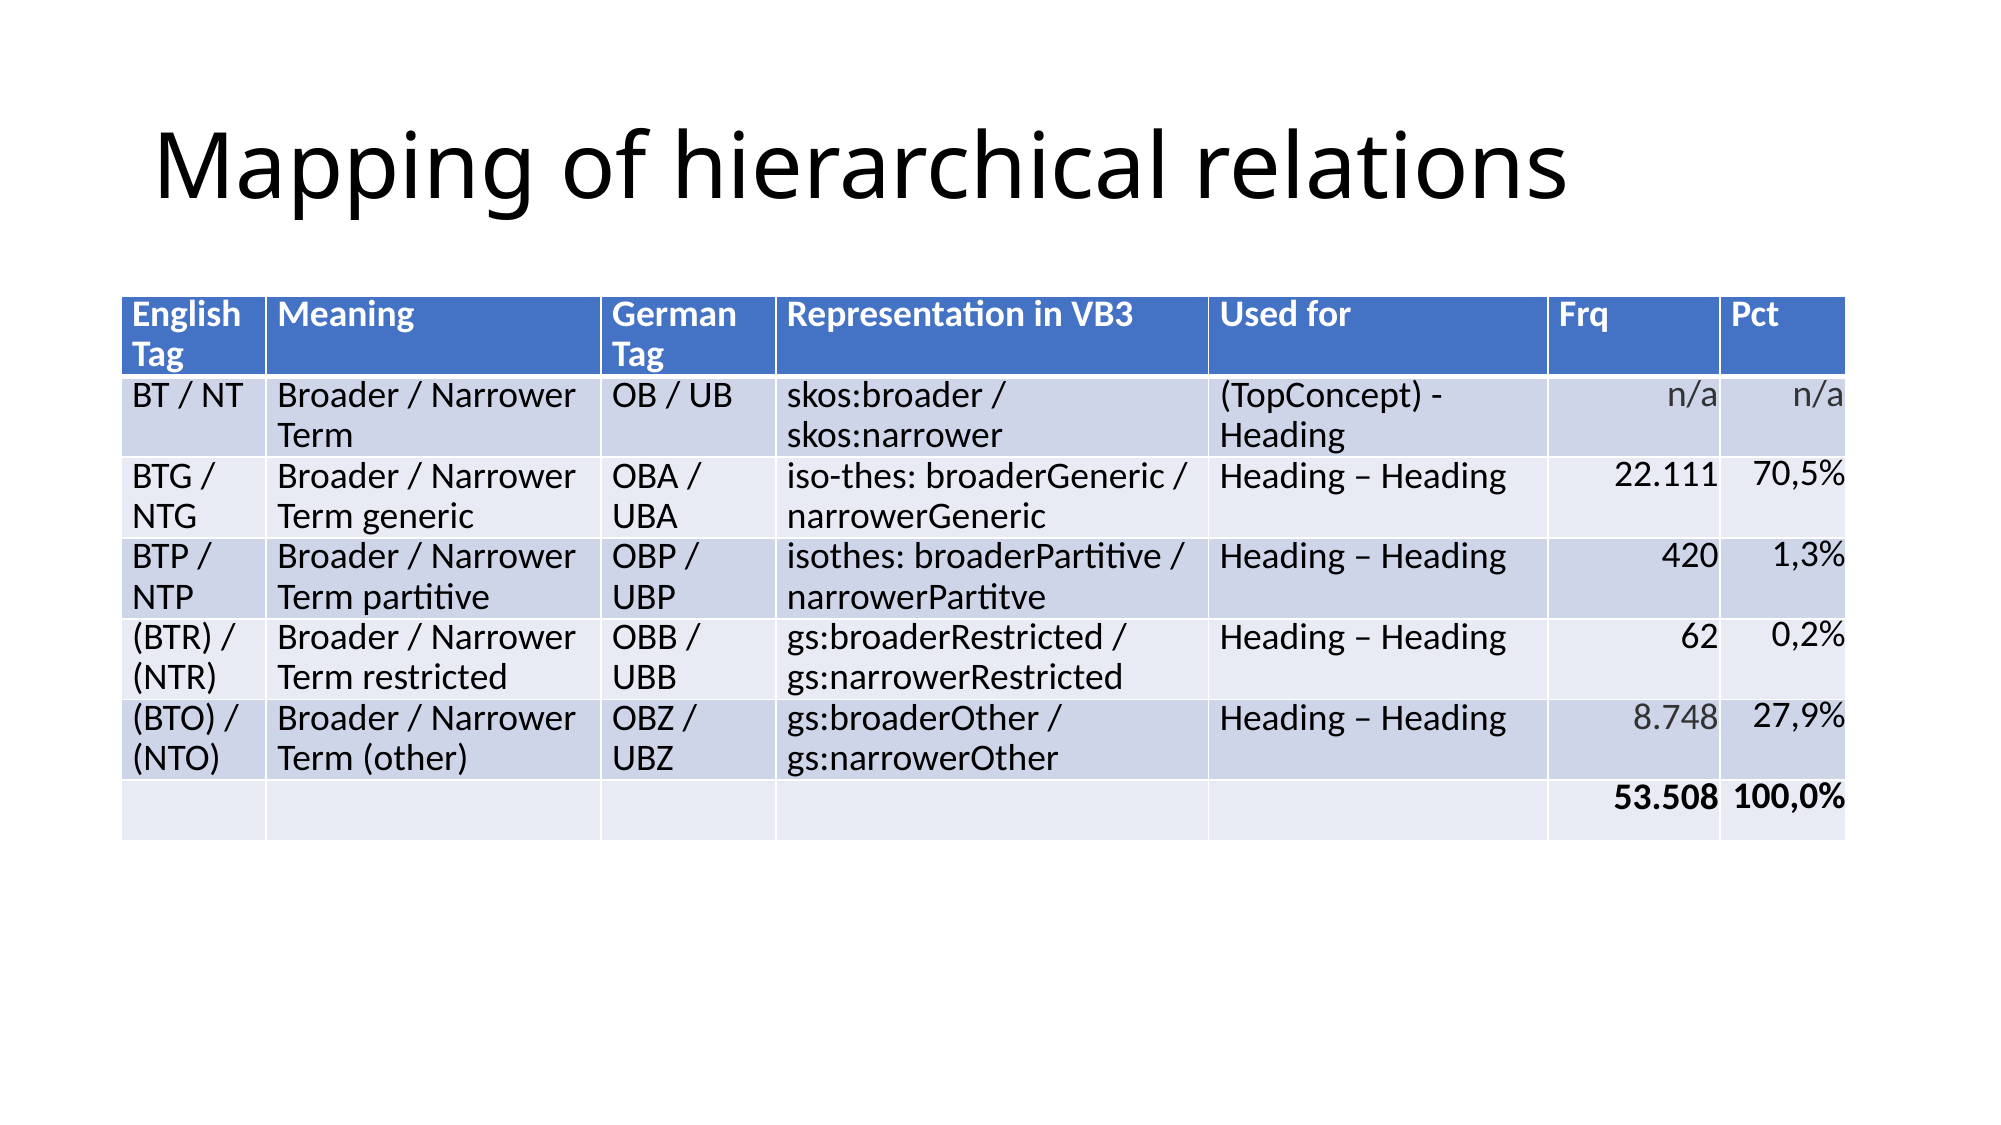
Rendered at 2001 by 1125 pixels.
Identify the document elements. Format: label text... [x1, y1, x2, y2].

table_cell 27,9% [1721, 700, 1845, 779]
title Mapping of hierarchical relations [137, 59, 1863, 278]
table_cell gs:broaderOther / gs:narrowerOther [777, 700, 1208, 779]
table_header Frq [1549, 297, 1719, 374]
table_cell BTG / NTG [122, 458, 265, 537]
table_cell 70,5% [1721, 458, 1845, 537]
table_cell iso-thes: broaderGeneric / narrowerGeneric [777, 458, 1208, 537]
table_cell (BTO) / (NTO) [122, 700, 265, 779]
table_cell [122, 781, 265, 840]
table_header Representation in VB3 [777, 297, 1208, 374]
table_header German Tag [602, 297, 775, 374]
table_cell BTP / NTP [122, 539, 265, 618]
table_cell 22.111 [1549, 458, 1719, 537]
table_cell 62 [1549, 620, 1719, 699]
table_cell Heading – Heading [1209, 458, 1547, 537]
table_cell OBB / UBB [602, 620, 775, 699]
table_cell OB / UB [602, 379, 775, 456]
table_cell Heading – Heading [1209, 700, 1547, 779]
table_cell OBP / UBP [602, 539, 775, 618]
table_header Pct [1721, 297, 1845, 374]
table_cell [602, 781, 775, 840]
table_cell isothes: broaderPartitive / narrowerPartitve [777, 539, 1208, 618]
table_cell (TopConcept) - Heading [1209, 379, 1547, 456]
table_header Meaning [267, 297, 600, 374]
table_header Used for [1209, 297, 1547, 374]
table_cell 1,3% [1721, 539, 1845, 618]
table_cell [777, 781, 1208, 840]
table_cell 0,2% [1721, 620, 1845, 699]
table_cell Broader / Narrower Term restricted [267, 620, 600, 699]
table_cell Broader / Narrower Term [267, 379, 600, 456]
table_cell n/a [1549, 379, 1719, 456]
table_cell [1209, 781, 1547, 840]
table_cell gs:broaderRestricted / gs:narrowerRestricted [777, 620, 1208, 699]
table_cell Heading – Heading [1209, 620, 1547, 699]
table_cell 420 [1549, 539, 1719, 618]
table_cell BT / NT [122, 379, 265, 456]
table_cell Broader / Narrower Term partitive [267, 539, 600, 618]
table_cell Broader / Narrower Term generic [267, 458, 600, 537]
table_cell Heading – Heading [1209, 539, 1547, 618]
table_cell [267, 781, 600, 840]
table_cell OBZ / UBZ [602, 700, 775, 779]
table_cell OBA / UBA [602, 458, 775, 537]
table_cell n/a [1721, 379, 1845, 456]
table_cell skos:broader / skos:narrower [777, 379, 1208, 456]
table_cell 53.508 [1549, 781, 1719, 840]
table_cell 100,0% [1721, 781, 1845, 840]
table_cell Broader / Narrower Term (other) [267, 700, 600, 779]
table_cell 8.748 [1549, 700, 1719, 779]
table_cell (BTR) / (NTR) [122, 620, 265, 699]
table_header English Tag [122, 297, 265, 374]
